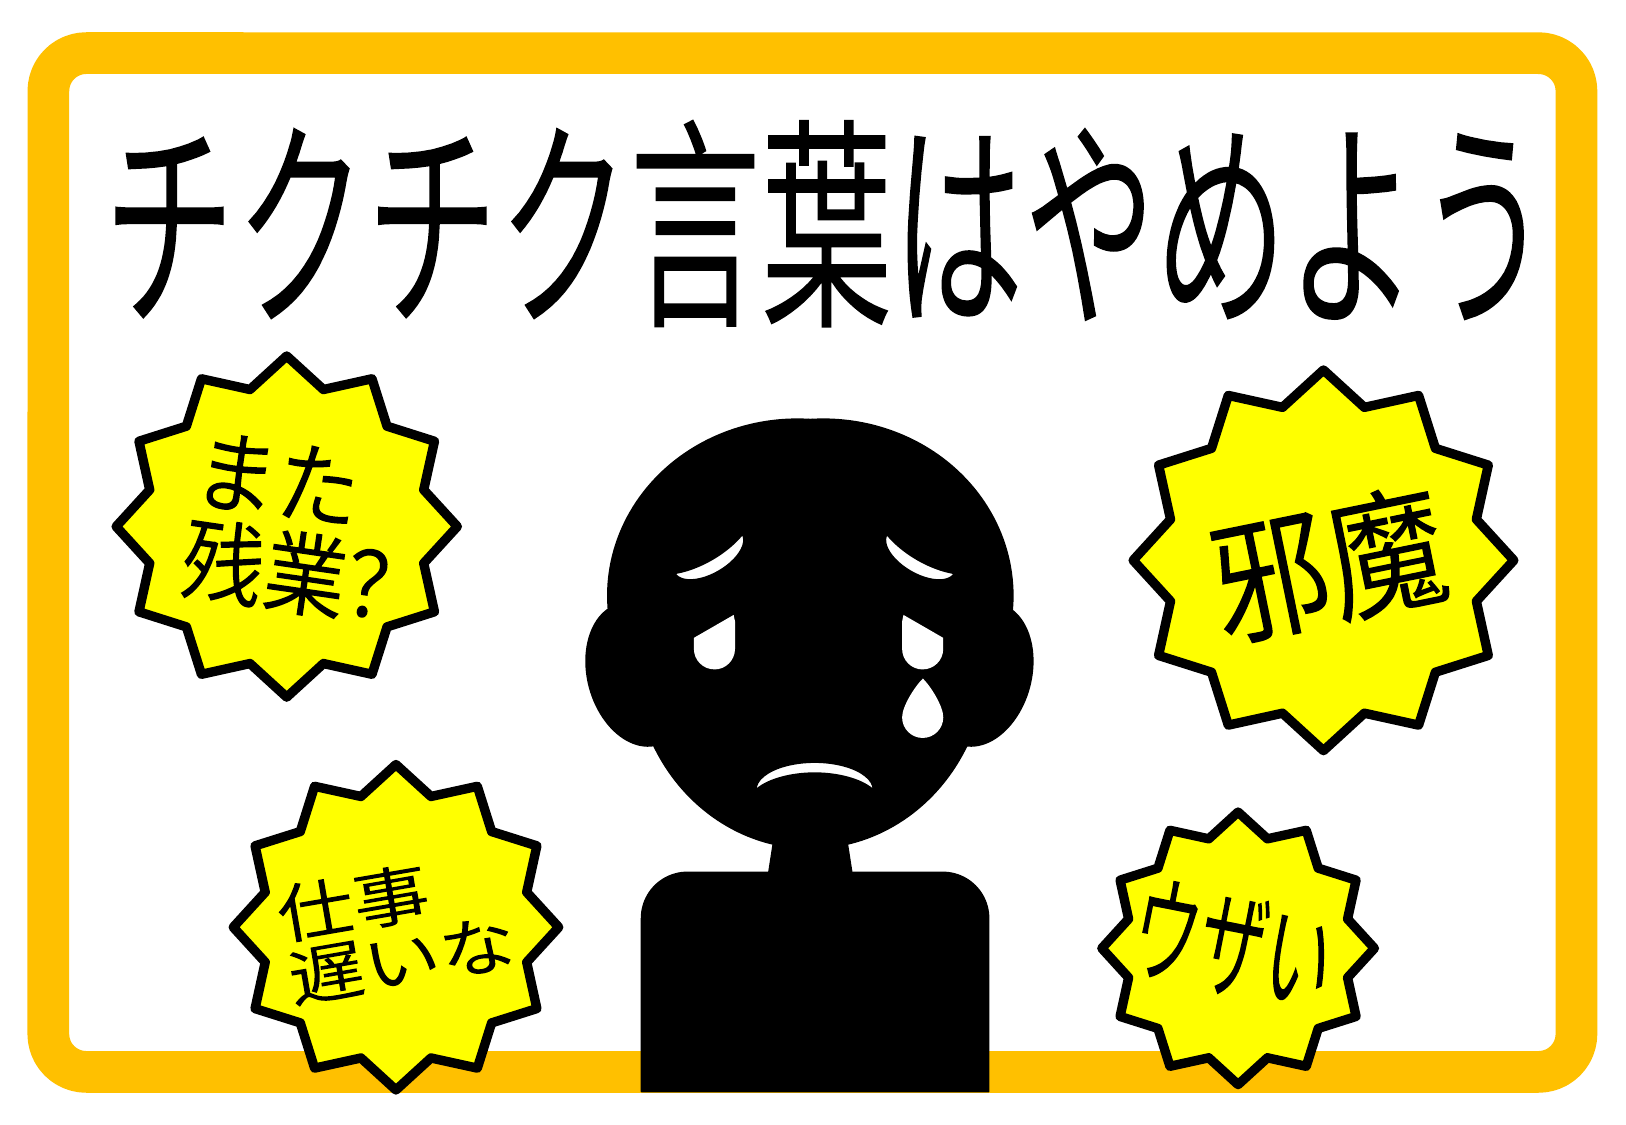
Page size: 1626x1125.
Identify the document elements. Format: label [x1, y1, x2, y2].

text_box [46, 50, 1579, 1075]
text_box [115, 355, 1515, 1092]
